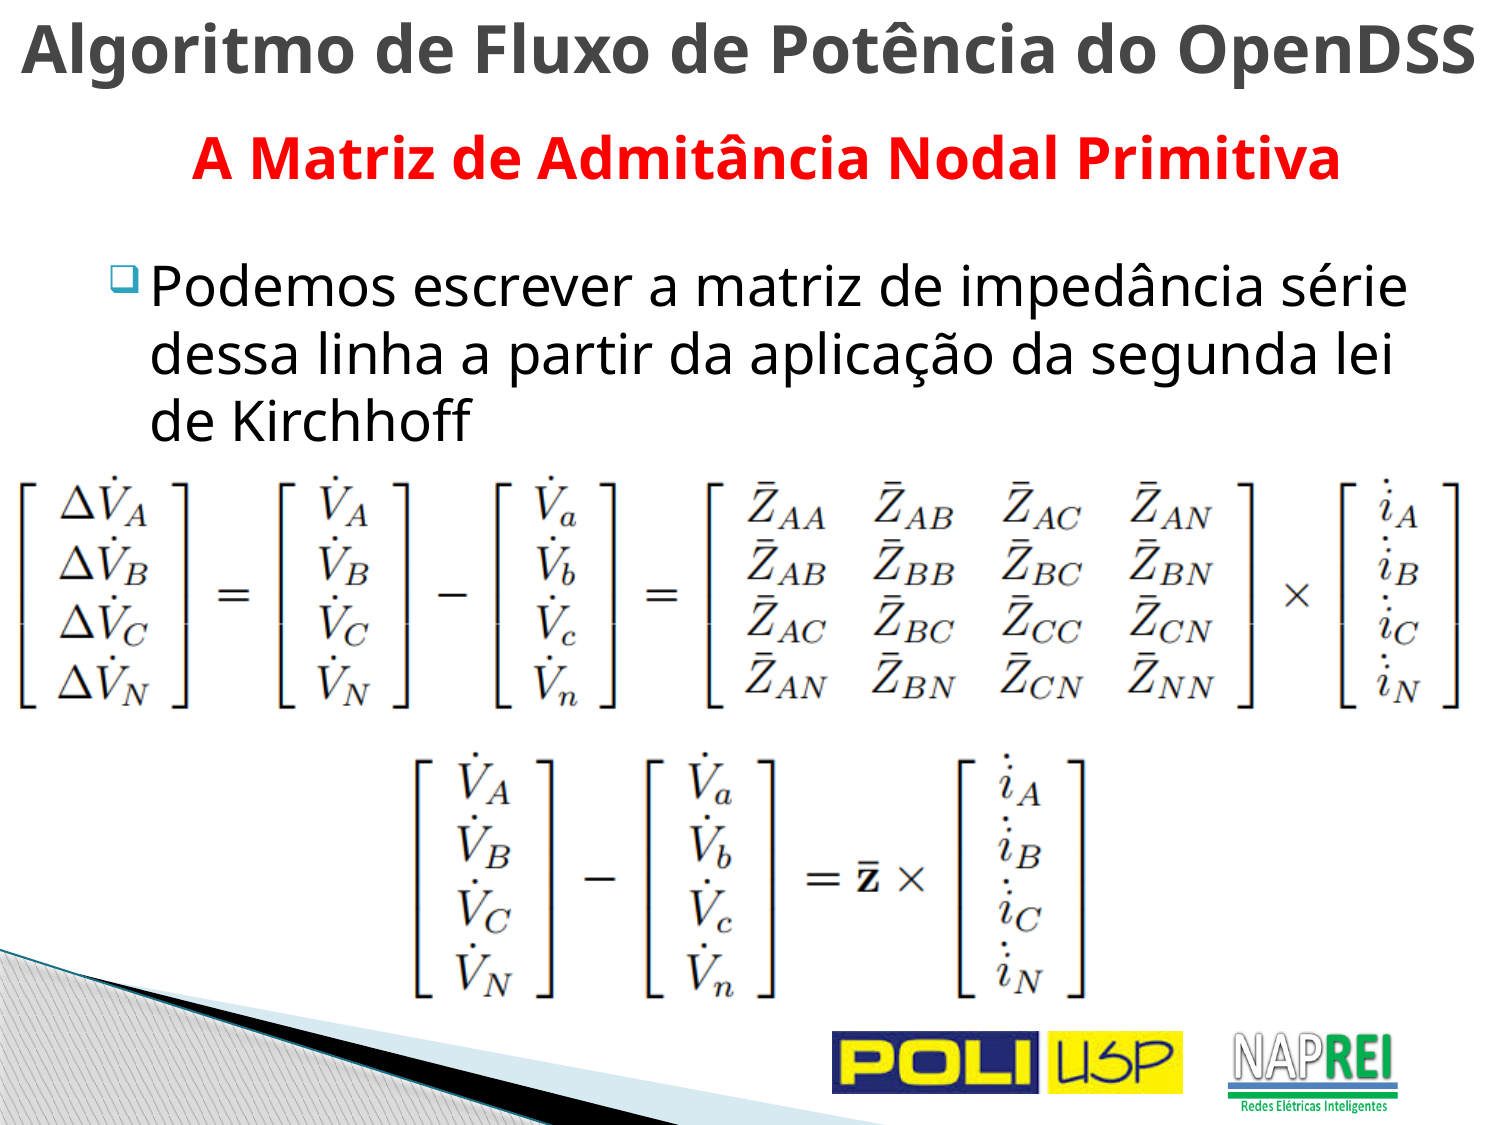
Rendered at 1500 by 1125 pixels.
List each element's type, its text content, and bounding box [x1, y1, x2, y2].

picture [1222, 1031, 1399, 1114]
list Podemos escrever a matriz de impedância série dessa linha a partir da aplicação da segunda lei de Kirchhoff [75, 243, 1425, 460]
text_box A Matriz de Admitância Nodal Primitiva [17, 114, 1500, 199]
picture [832, 1031, 1183, 1094]
picture [397, 737, 1103, 1012]
text_box Algoritmo de Fluxo de Potência do OpenDSS [0, 0, 1500, 114]
picture [0, 460, 1500, 729]
